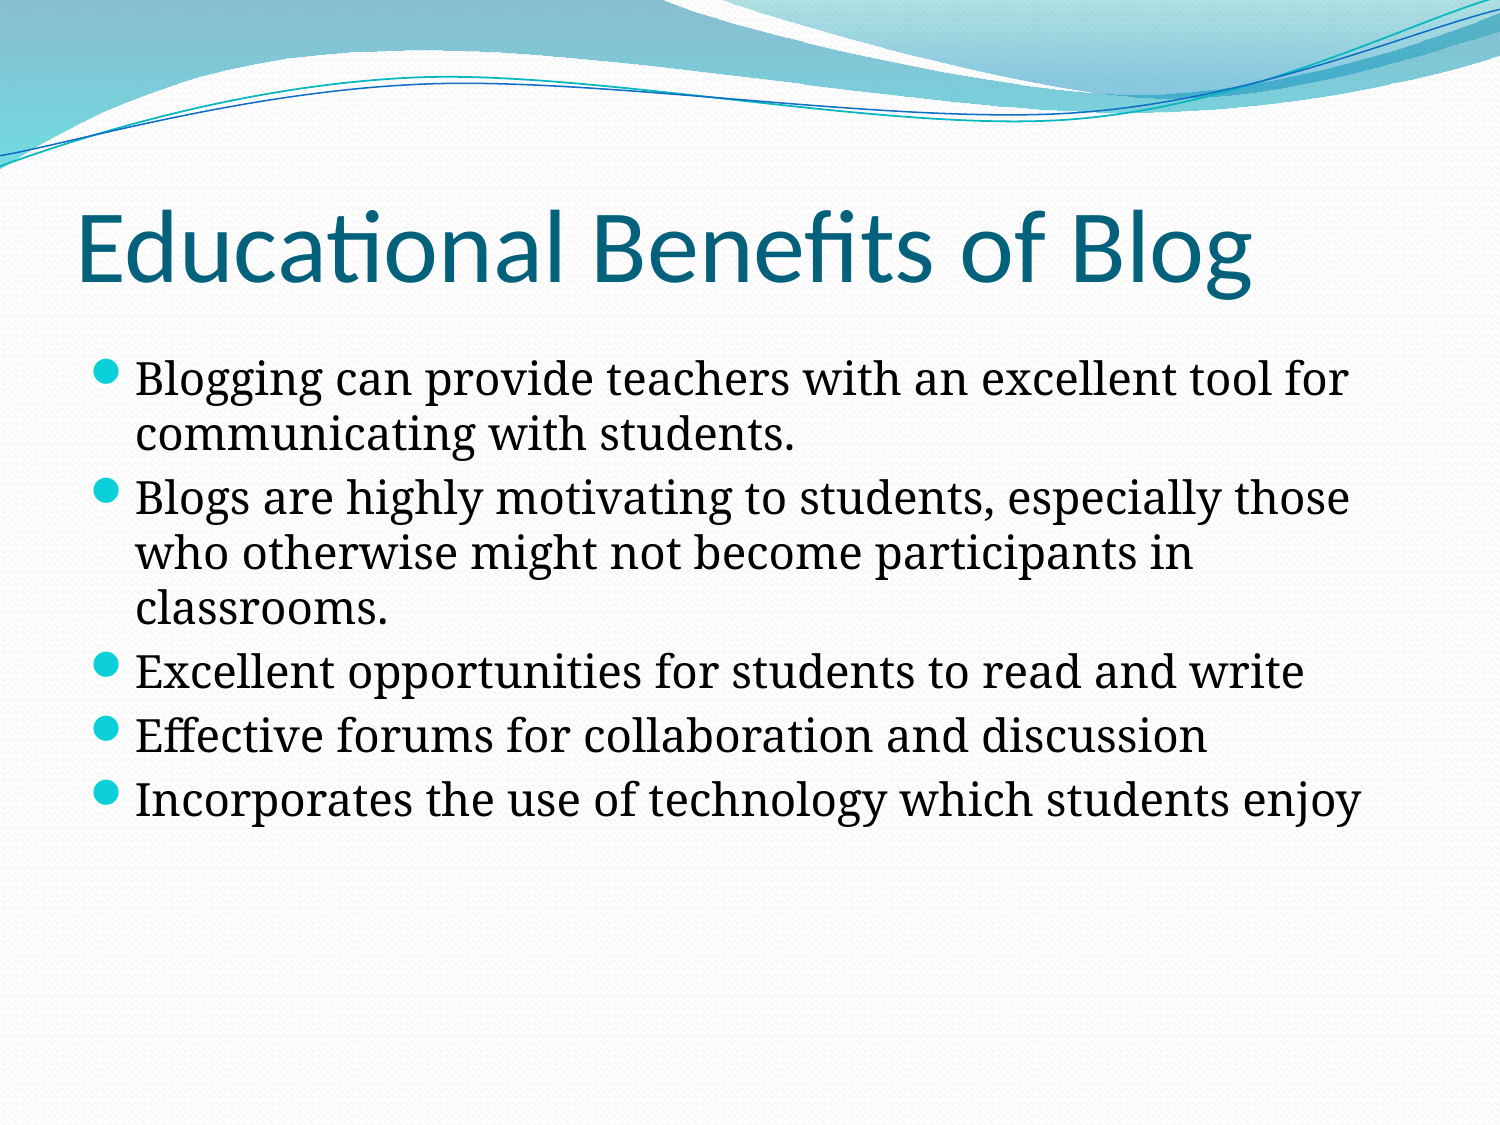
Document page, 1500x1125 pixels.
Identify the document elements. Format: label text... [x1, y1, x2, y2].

list Blogging can provide teachers with an excellent tool for communicating with students. Blogs are highly motivating to students, especially those who otherwise might not become participants in classrooms. Excellent opportunities for students to read and write Effective forums for collaboration and discussion Incorporates the use of technology which students enjoy [75, 350, 1388, 1044]
title Educational Benefits of Blog [75, 115, 1425, 303]
